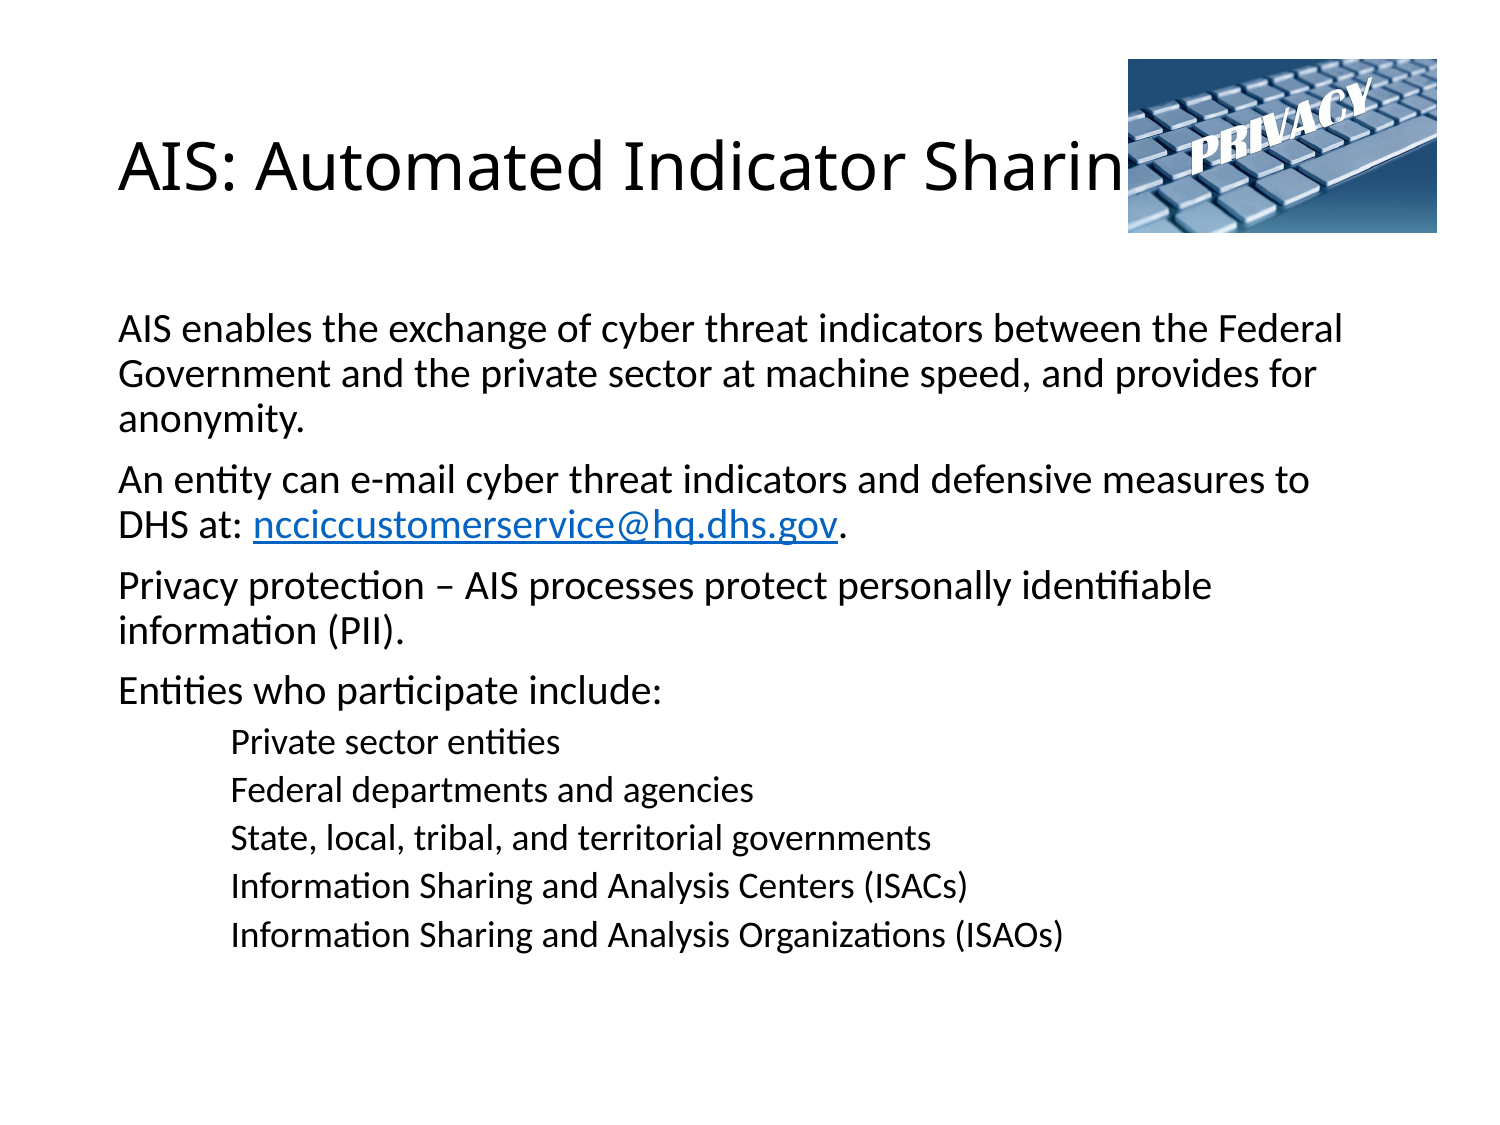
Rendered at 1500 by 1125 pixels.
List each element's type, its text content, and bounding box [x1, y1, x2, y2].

list AIS enables the exchange of cyber threat indicators between the Federal Government and the private sector at machine speed, and provides for anonymity. An entity can e-mail cyber threat indicators and defensive measures to DHS at: ncciccustomerservice@hq.dhs.gov. Privacy protection – AIS processes protect personally identifiable information (PII). Entities who participate include: Private sector entities Federal departments and agencies State, local, tribal, and territorial governments Information Sharing and Analysis Centers (ISACs) Information Sharing and Analysis Organizations (ISAOs) [102, 299, 1398, 1014]
title AIS: Automated Indicator Sharing [102, 59, 1398, 278]
picture [1128, 59, 1437, 234]
